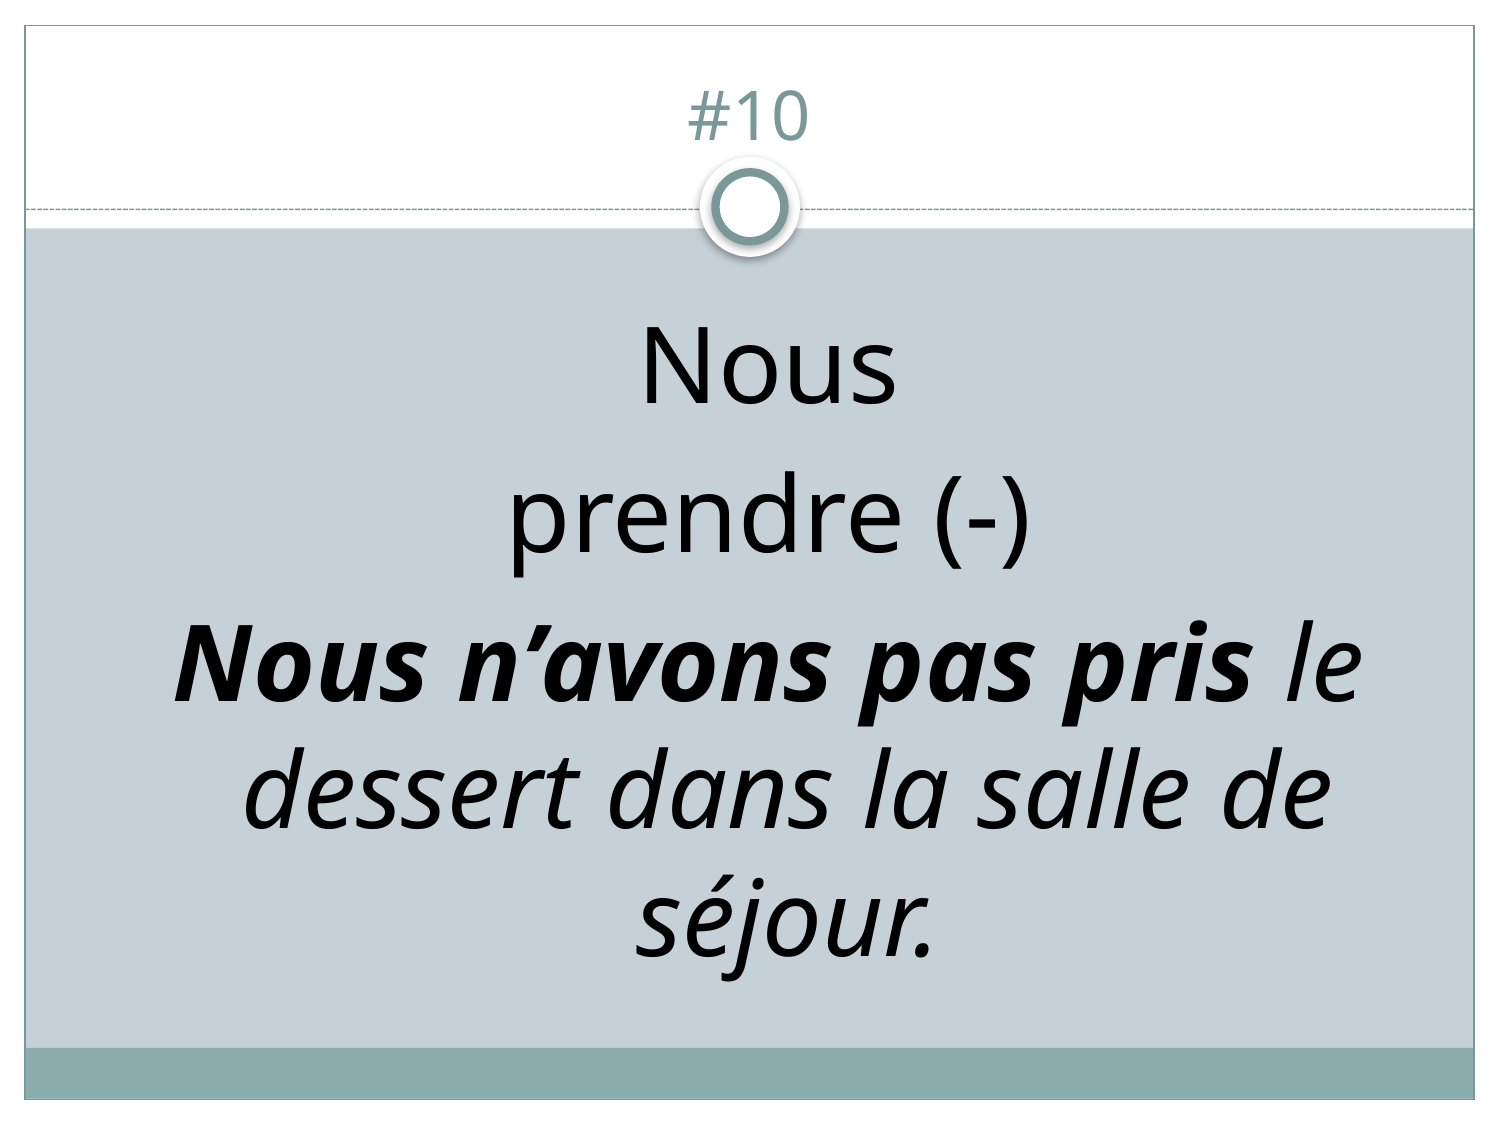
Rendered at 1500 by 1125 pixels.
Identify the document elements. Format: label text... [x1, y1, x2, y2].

title #10 [49, 37, 1450, 162]
list Nous prendre (-) Nous n’avons pas pris le dessert dans la salle de séjour. [37, 287, 1500, 988]
